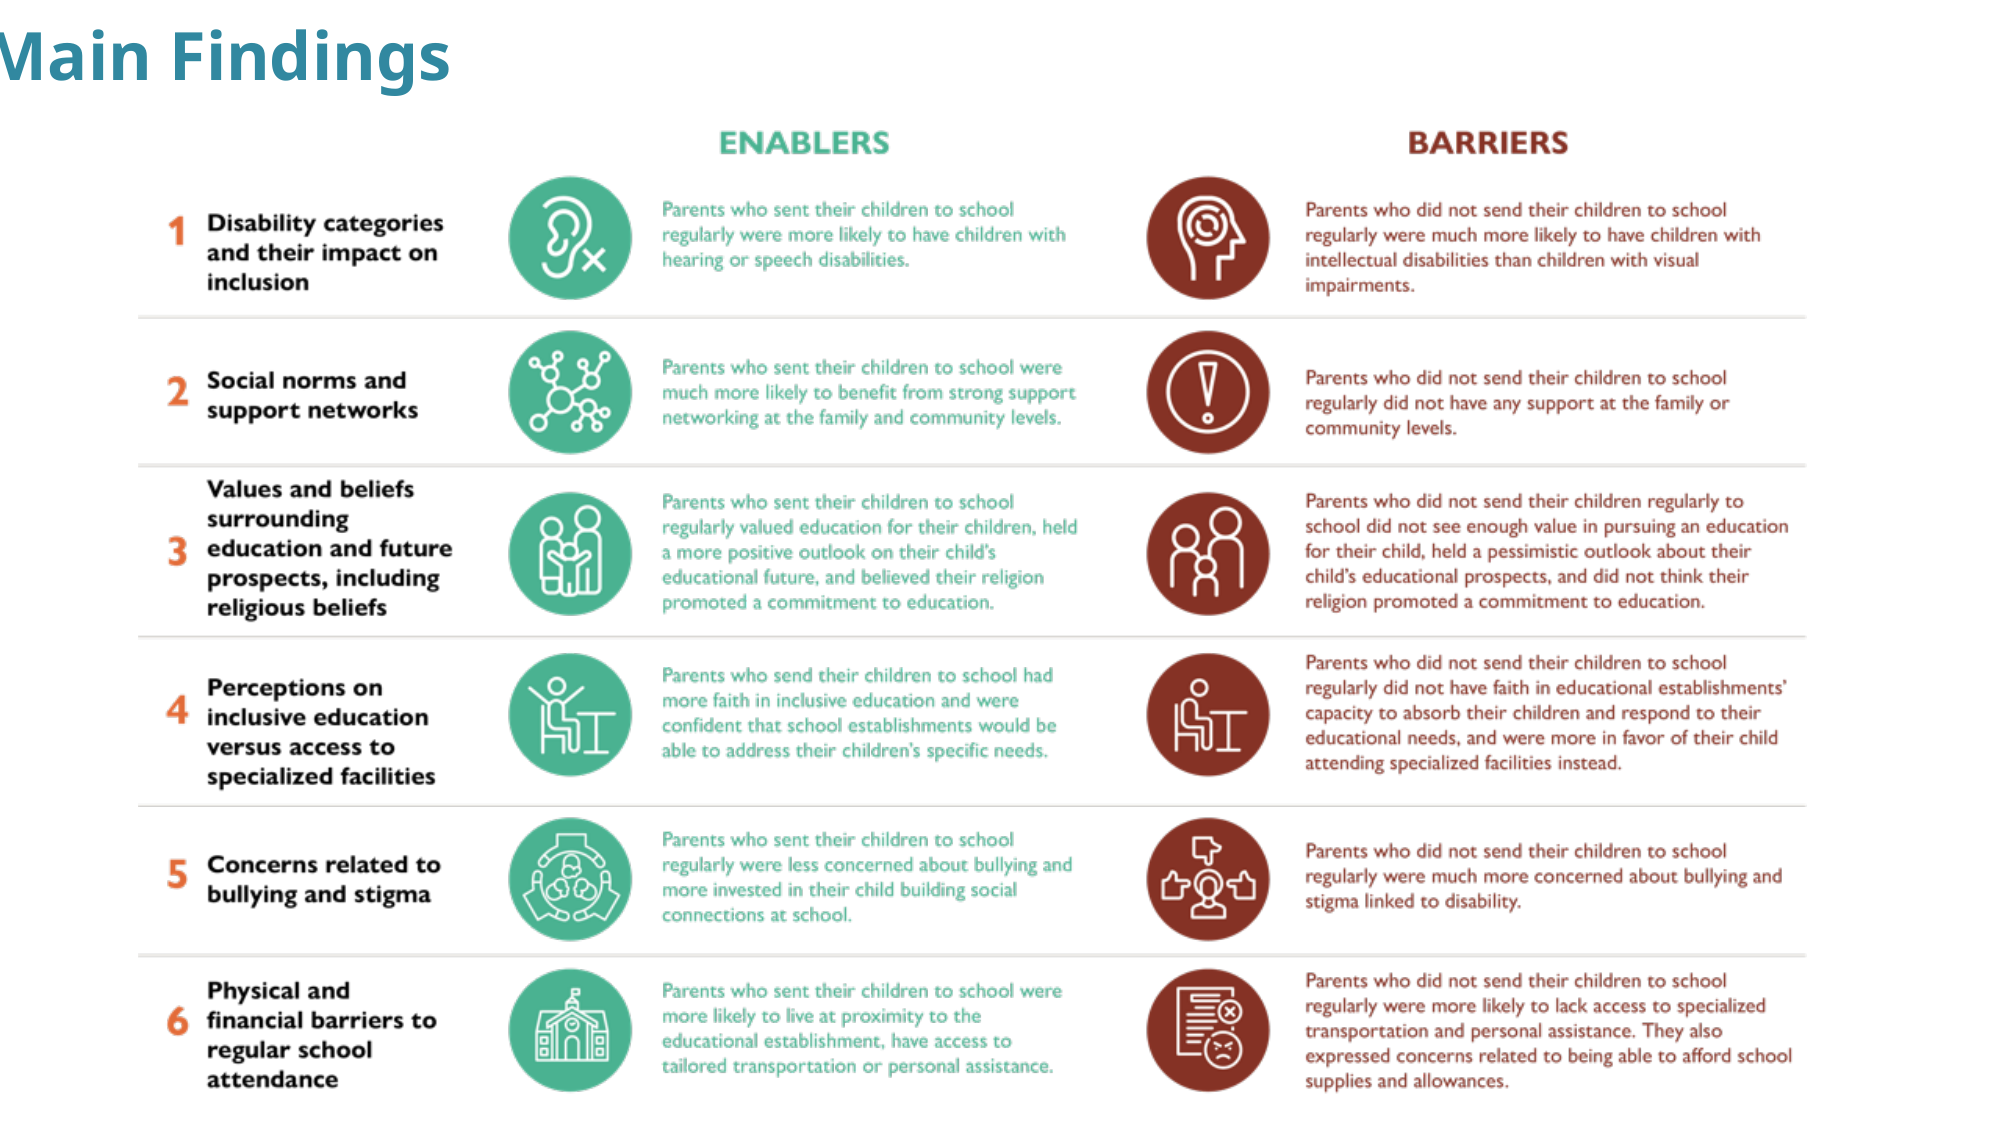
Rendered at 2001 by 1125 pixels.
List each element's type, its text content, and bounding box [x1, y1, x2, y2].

picture [138, 126, 1821, 1095]
title Main Findings [0, 0, 1081, 168]
